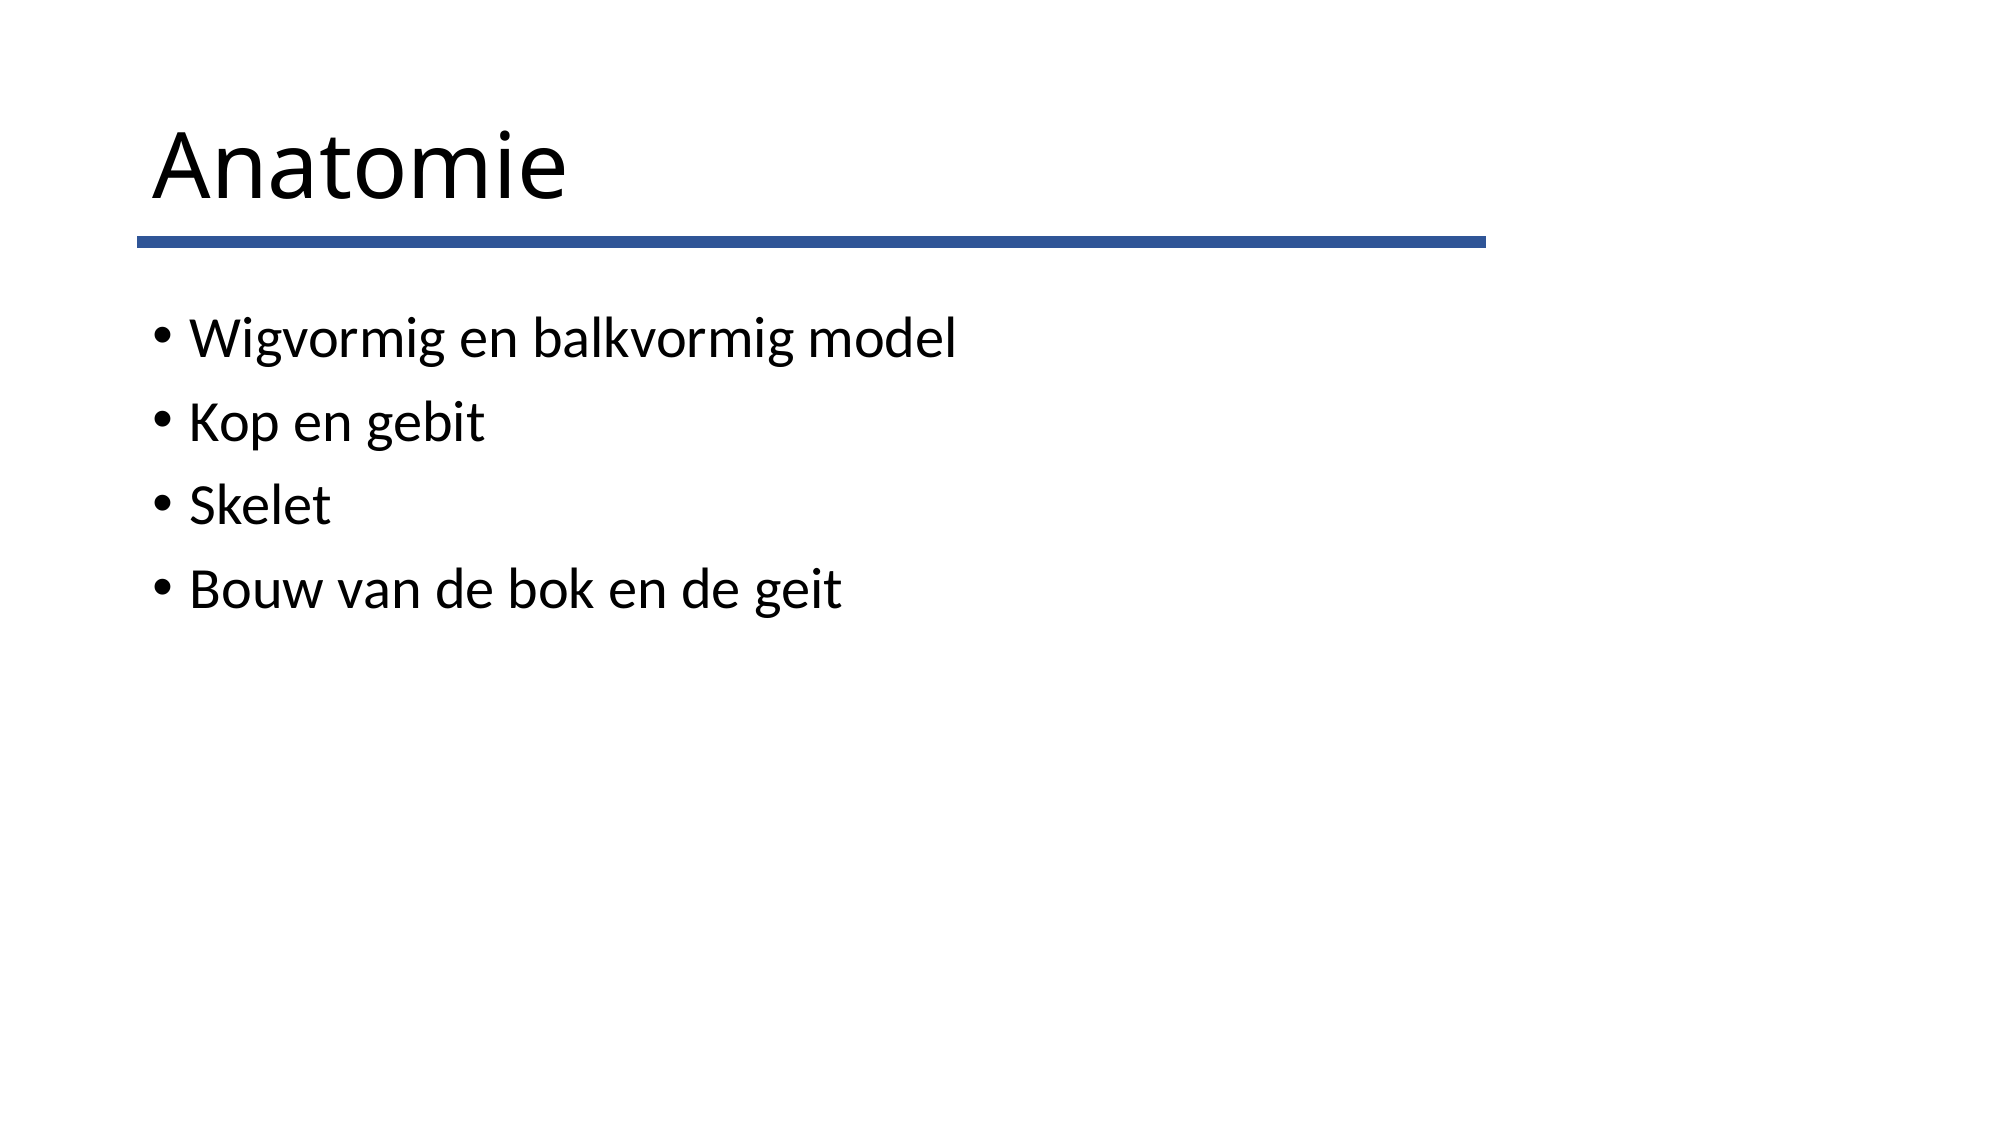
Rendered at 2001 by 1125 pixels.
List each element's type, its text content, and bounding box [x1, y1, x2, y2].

list Wigvormig en balkvormig model Kop en gebit Skelet Bouw van de bok en de geit [137, 299, 1863, 1014]
title Anatomie [137, 59, 1863, 278]
